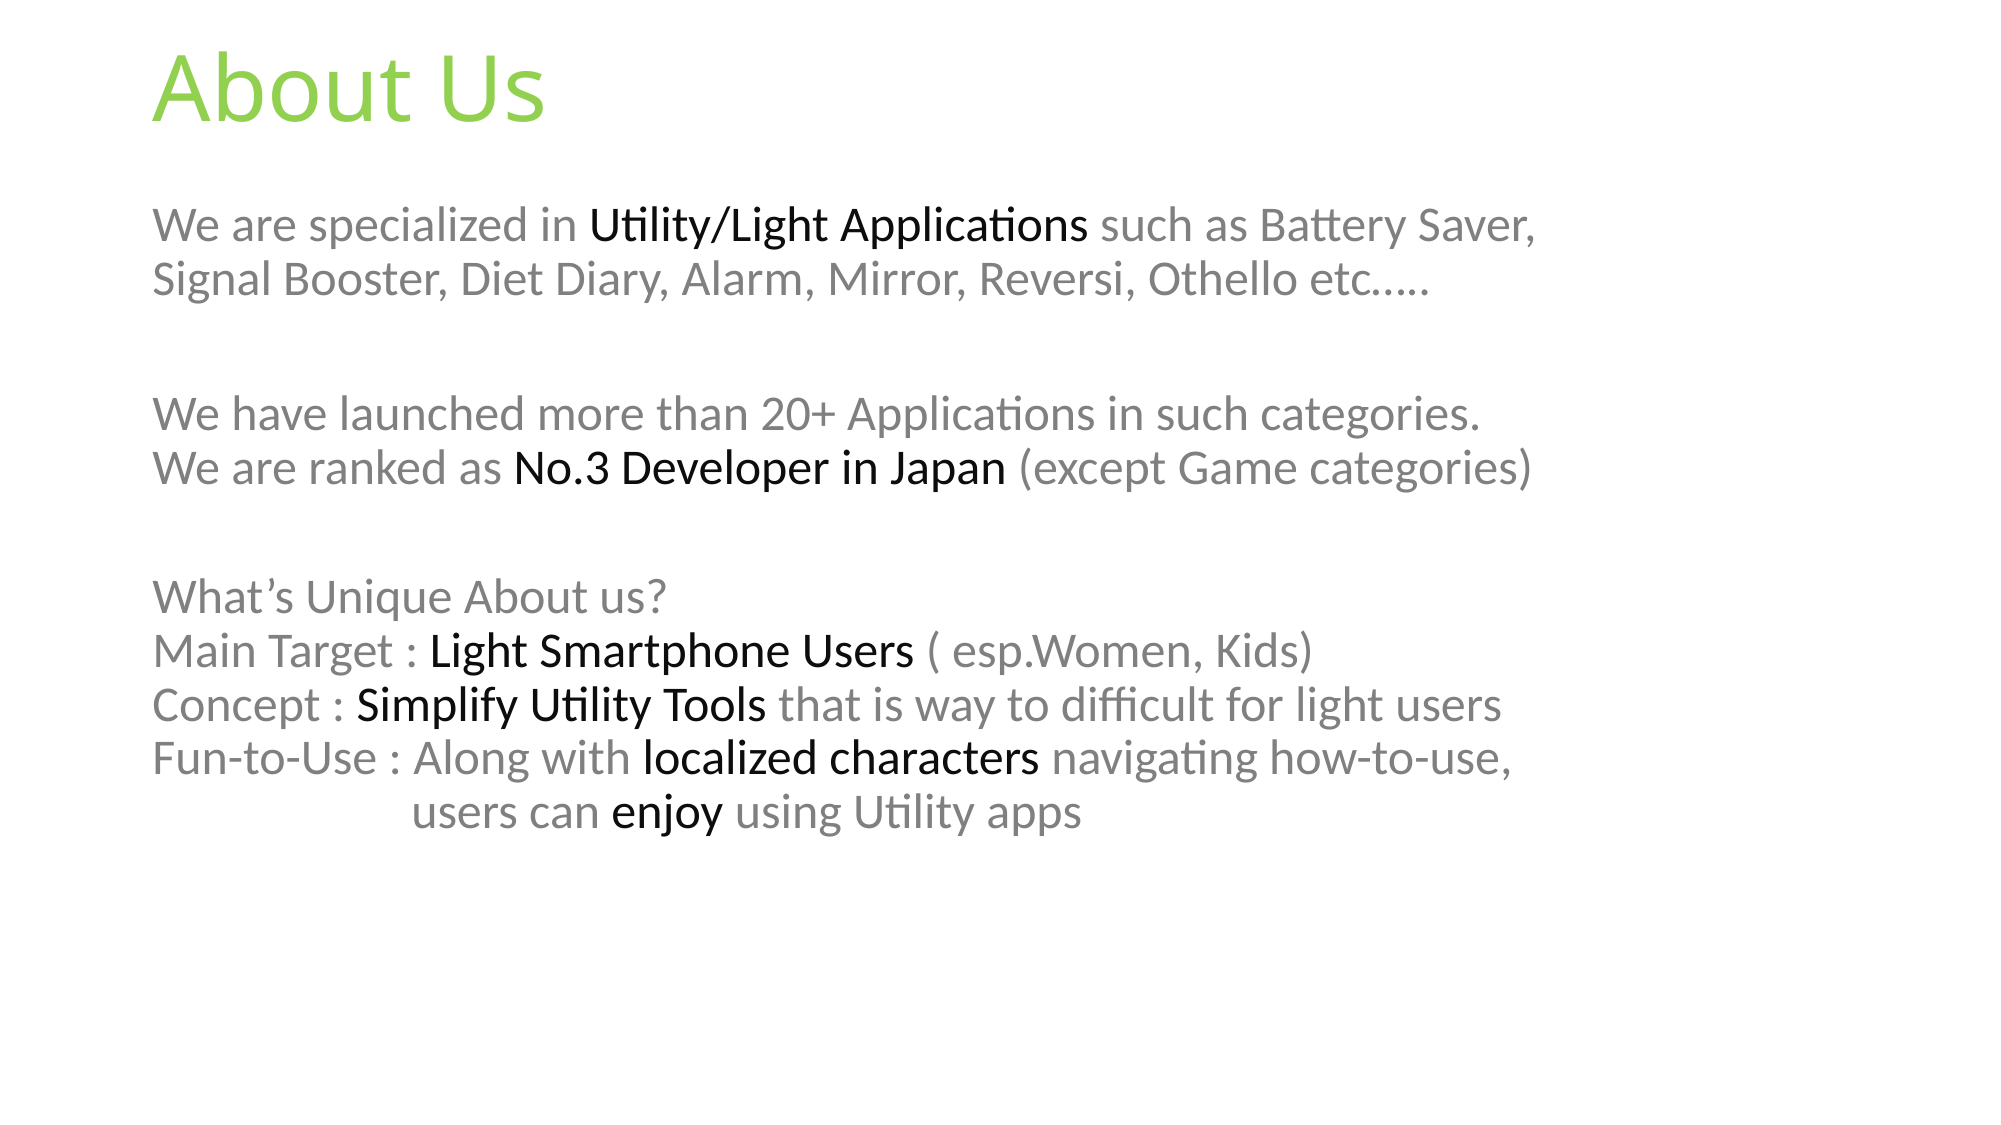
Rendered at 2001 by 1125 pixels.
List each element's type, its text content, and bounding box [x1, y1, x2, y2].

list We are specialized in Utility/Light Applications such as Battery Saver, Signal Booster, Diet Diary, Alarm, Mirror, Reversi, Othello etc….. We have launched more than 20+ Applications in such categories. We are ranked as No.3 Developer in Japan (except Game categories) What’s Unique About us? Main Target : Light Smartphone Users ( esp.Women, Kids) Concept : Simplify Utility Tools that is way to difficult for light users Fun-to-Use : Along with localized characters navigating how-to-use, users can enjoy using Utility apps [137, 190, 1681, 1014]
title About Us [137, 30, 1863, 154]
